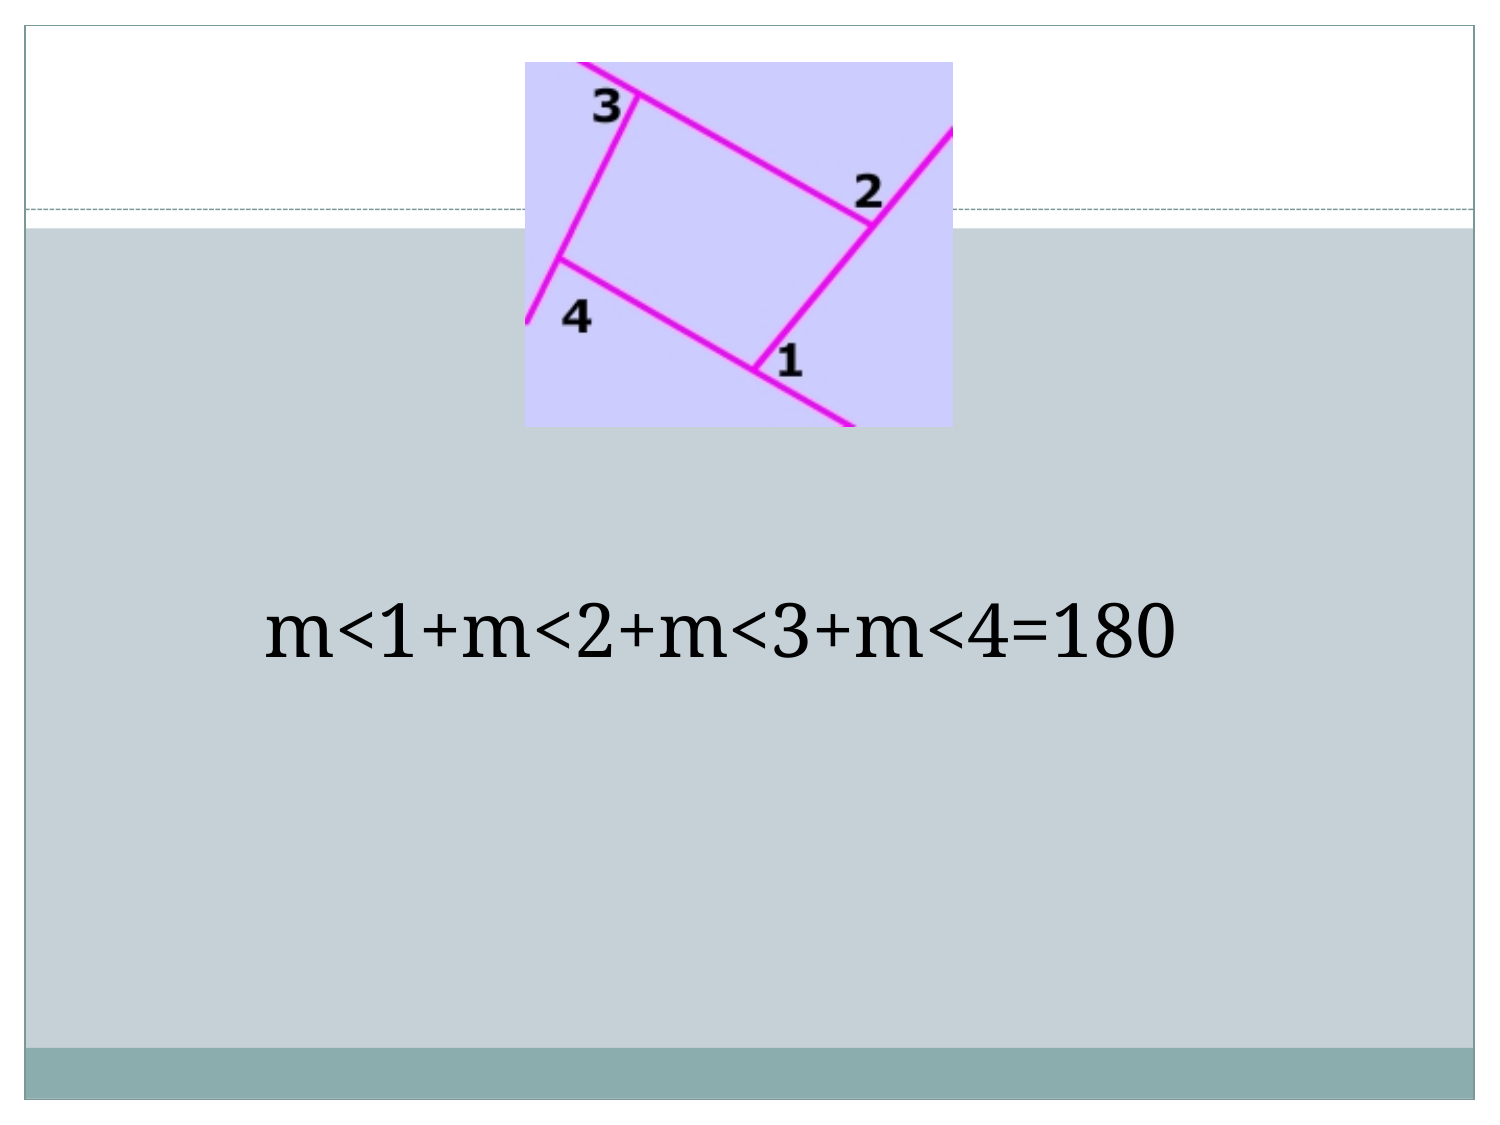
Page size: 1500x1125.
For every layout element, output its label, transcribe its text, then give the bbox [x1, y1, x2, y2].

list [524, 62, 953, 428]
text_box m<1+m<2+m<3+m<4=180 [249, 574, 1300, 680]
